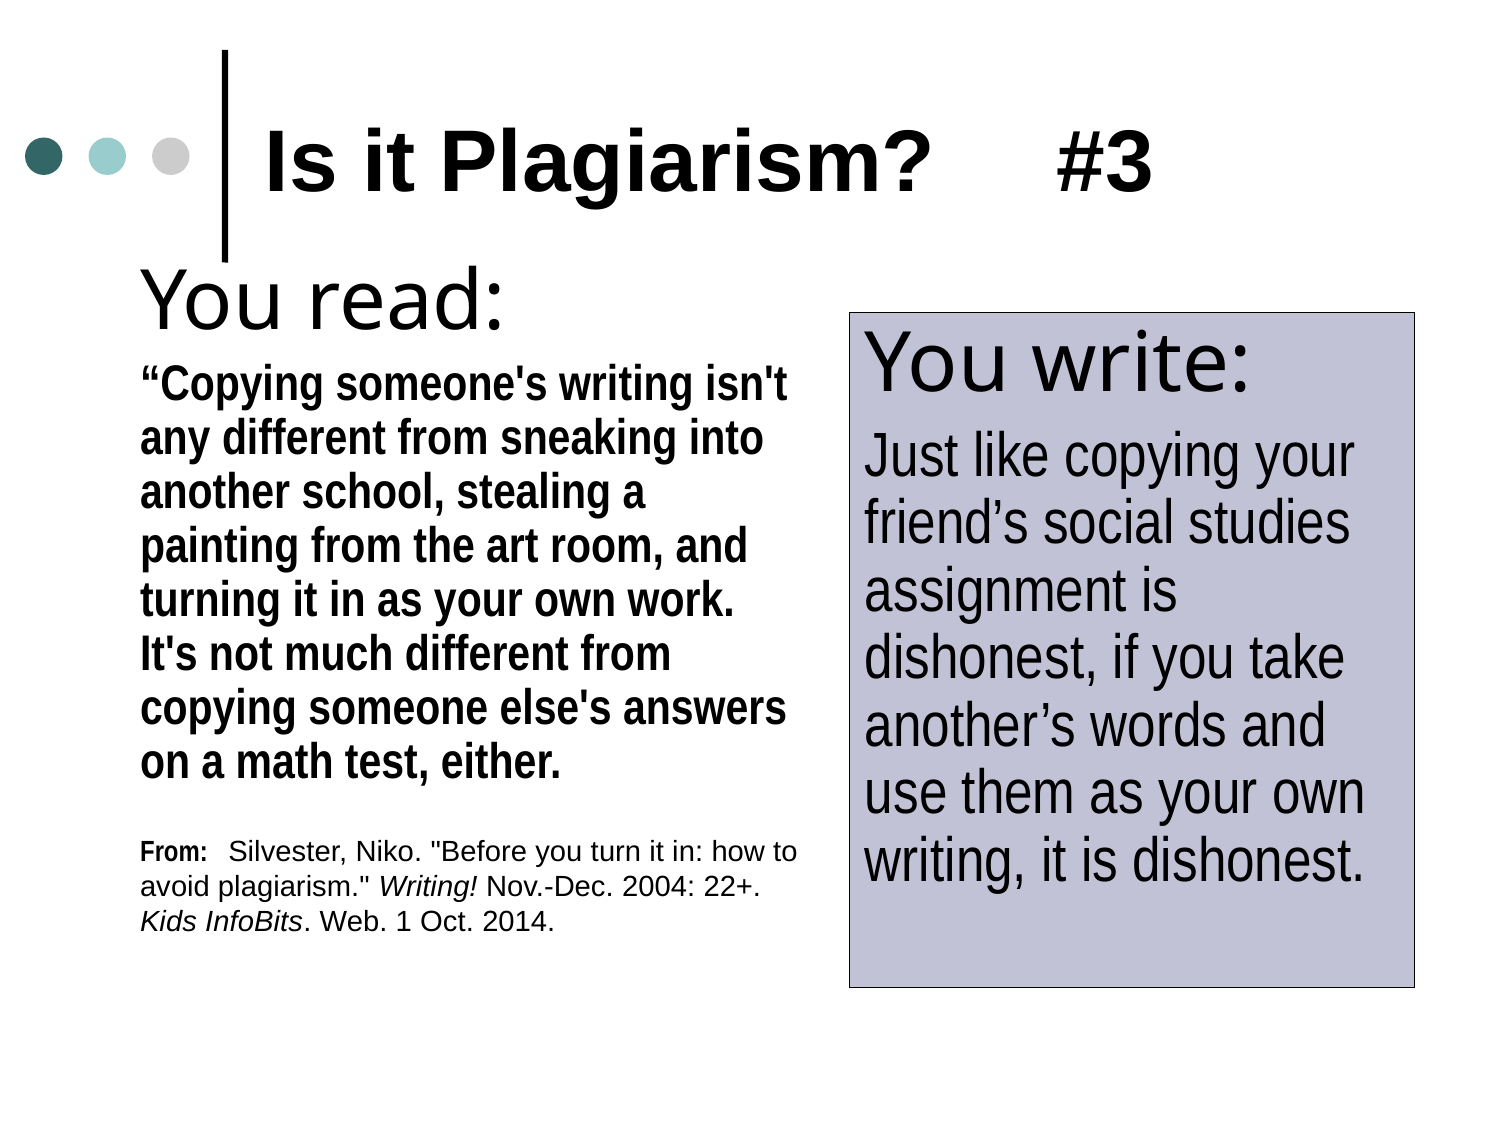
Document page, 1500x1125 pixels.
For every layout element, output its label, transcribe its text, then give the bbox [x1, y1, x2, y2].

title Is it Plagiarism? #3 [249, 31, 1400, 282]
list You read: “Copying someone's writing isn't any different from sneaking into another school, stealing a painting from the art room, and turning it in as your own work. It's not much different from copying someone else's answers on a math test, either. From: Silvester, Niko. "Before you turn it in: how to avoid plagiarism." Writing! Nov.-Dec. 2004: 22+. Kids InfoBits. Web. 1 Oct. 2014. [125, 249, 815, 1125]
list You write: Just like copying your friend’s social studies assignment is dishonest, if you take another’s words and use them as your own writing, it is dishonest. [849, 312, 1415, 988]
